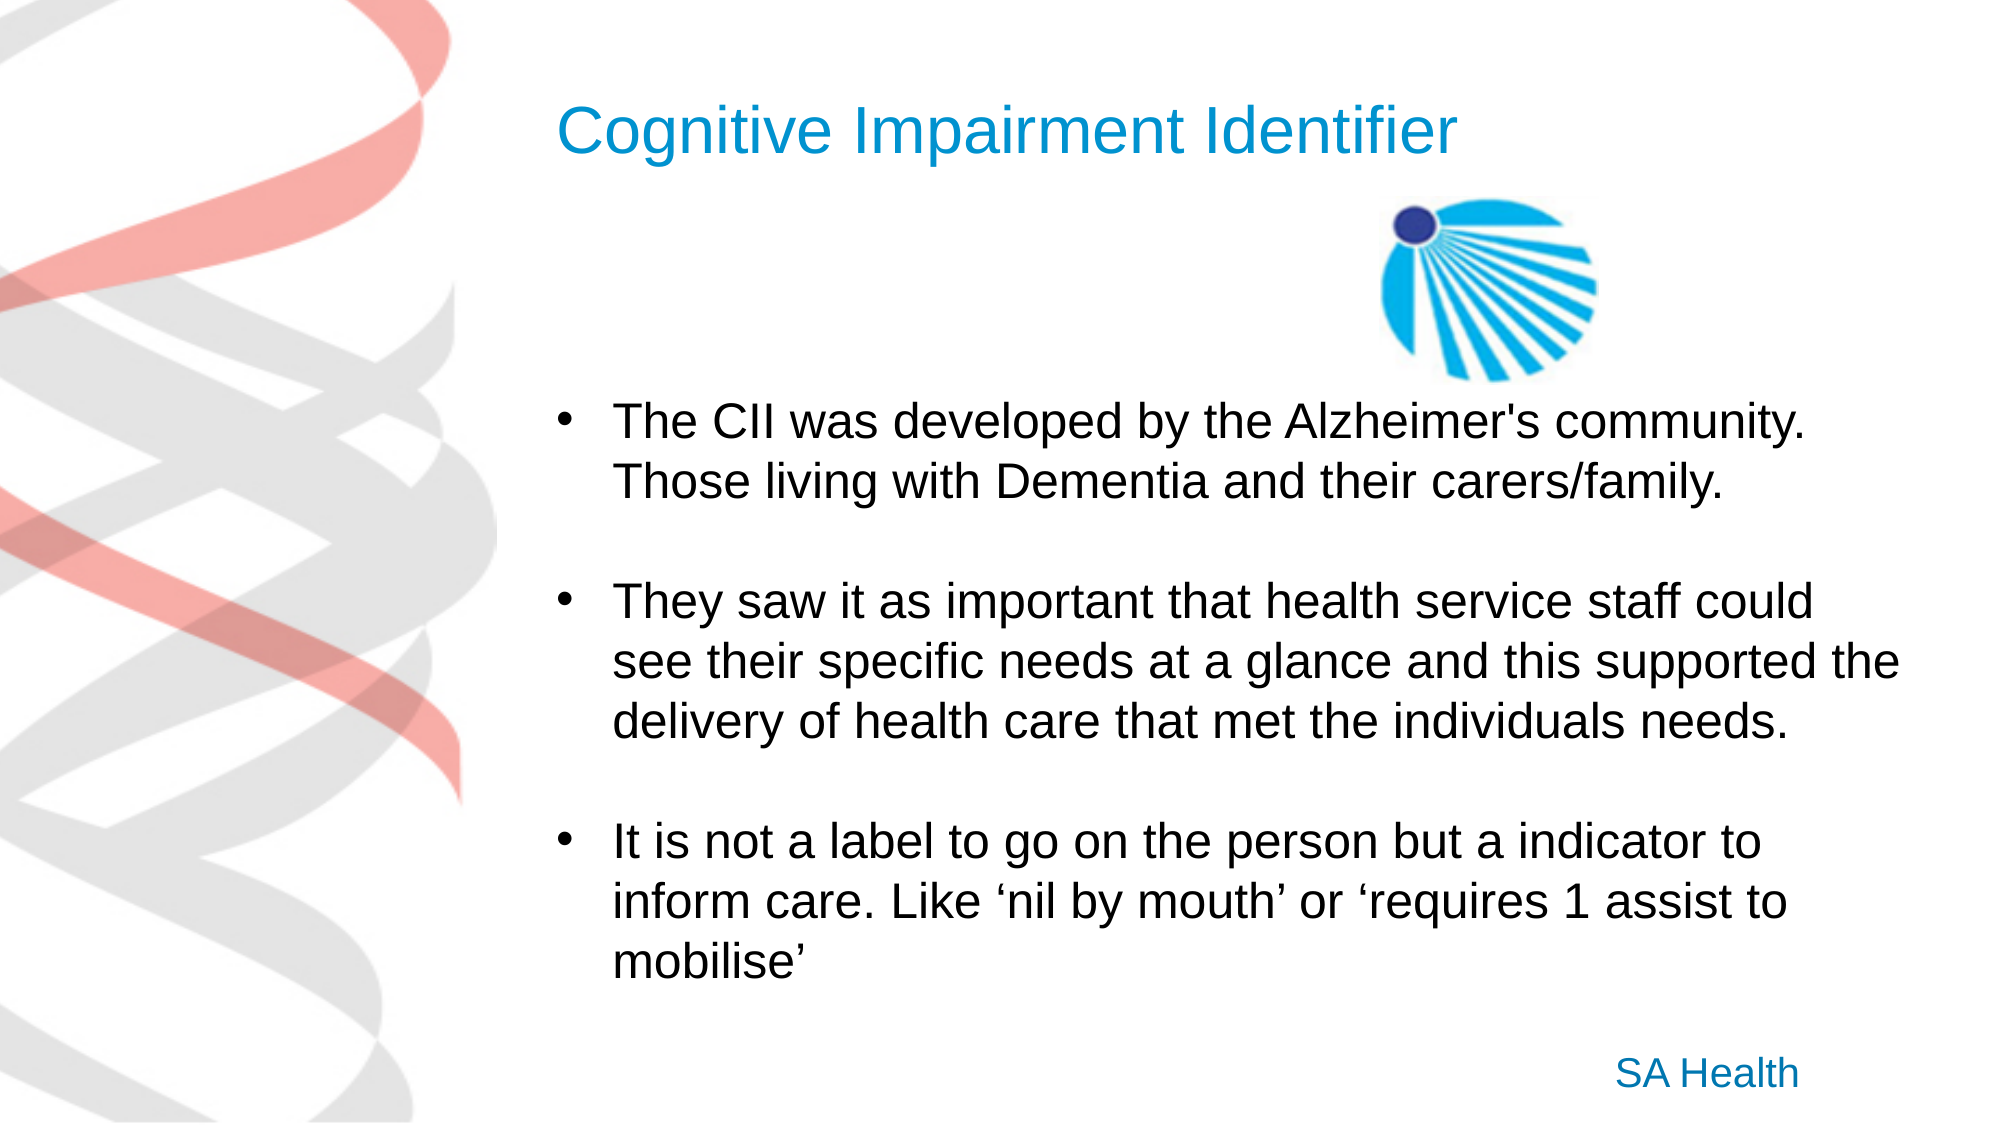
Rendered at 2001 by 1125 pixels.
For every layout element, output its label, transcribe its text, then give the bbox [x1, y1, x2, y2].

title Cognitive Impairment Identifier [541, 32, 1896, 221]
text_box The CII was developed by the Alzheimer's community. Those living with Dementia and their carers/family. They saw it as important that health service staff could see their specific needs at a glance and this supported the delivery of health care that met the individuals needs. It is not a label to go on the person but a indicator to inform care. Like ‘nil by mouth’ or ‘requires 1 assist to mobilise’ [541, 261, 1924, 1041]
picture [0, 0, 497, 1125]
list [1379, 196, 1600, 386]
